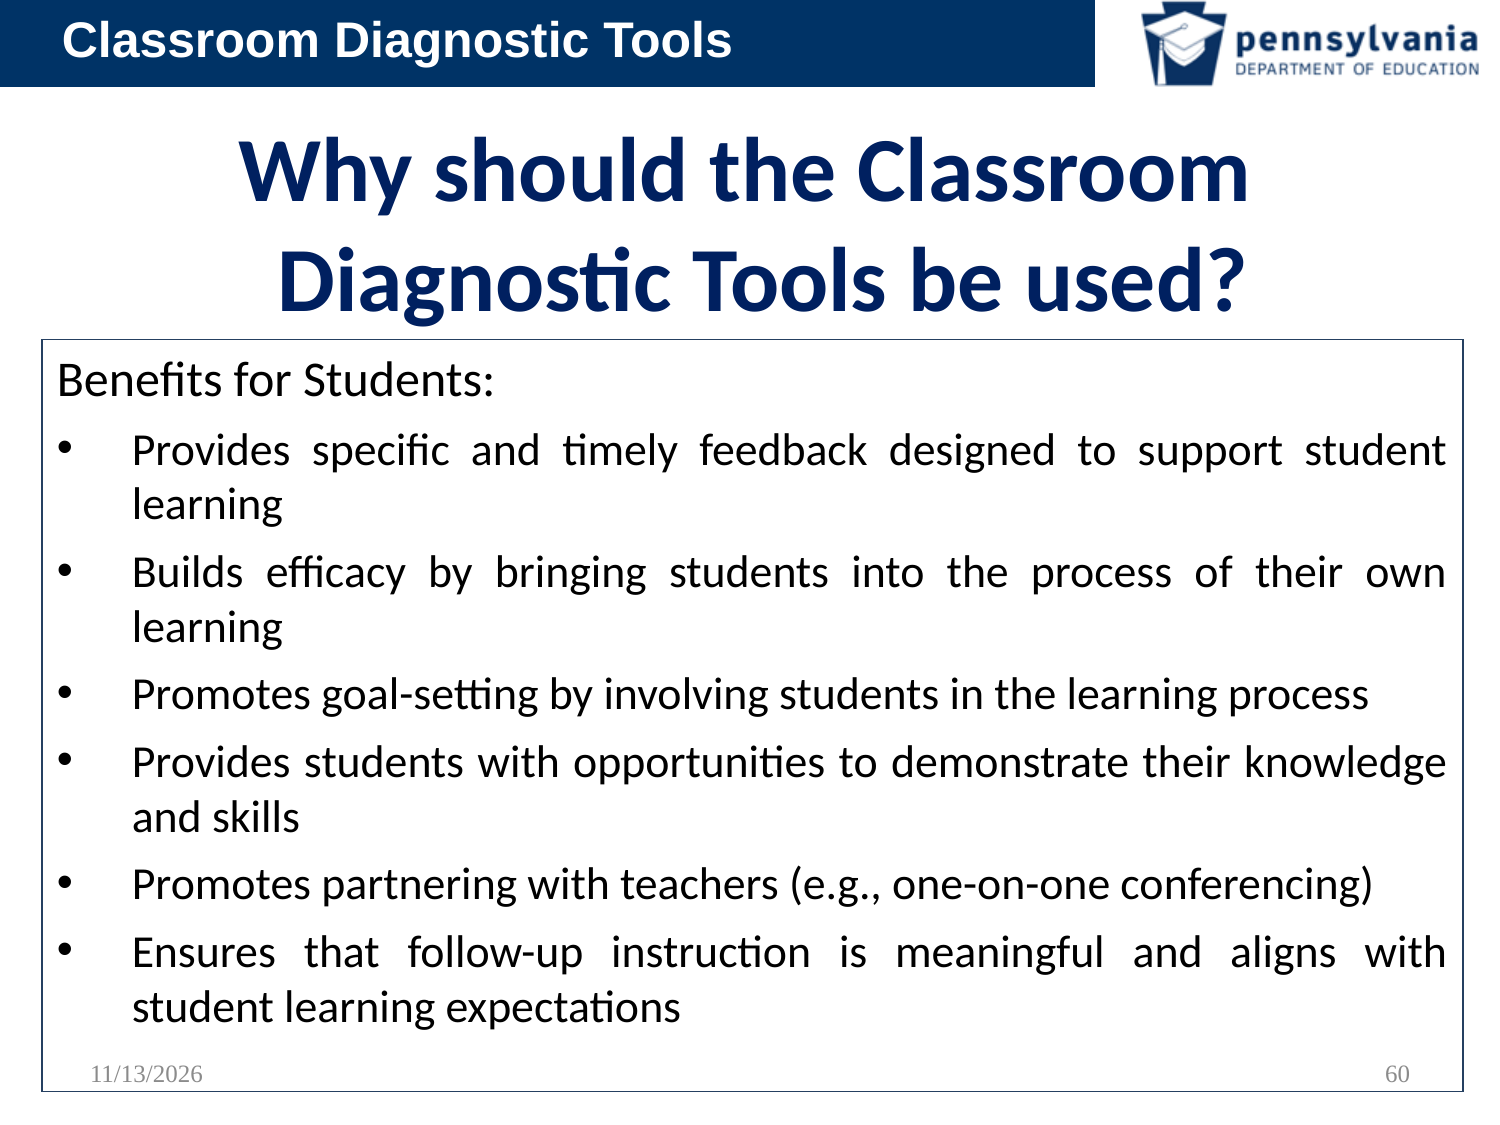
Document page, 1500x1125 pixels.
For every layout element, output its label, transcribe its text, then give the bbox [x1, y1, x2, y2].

title Why should the Classroom Diagnostic Tools be used? [70, 171, 1421, 339]
picture [1134, 0, 1485, 90]
slide_number 60 [1074, 1042, 1425, 1103]
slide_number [75, 1042, 425, 1103]
list Benefits for Students: Provides specific and timely feedback designed to support student learning Builds efficacy by bringing students into the process of their own learning Promotes goal-setting by involving students in the learning process Provides students with opportunities to demonstrate their knowledge and skills Promotes partnering with teachers (e.g., one-on-one conferencing) Ensures that follow-up instruction is meaningful and aligns with student learning expectations [41, 339, 1464, 1092]
